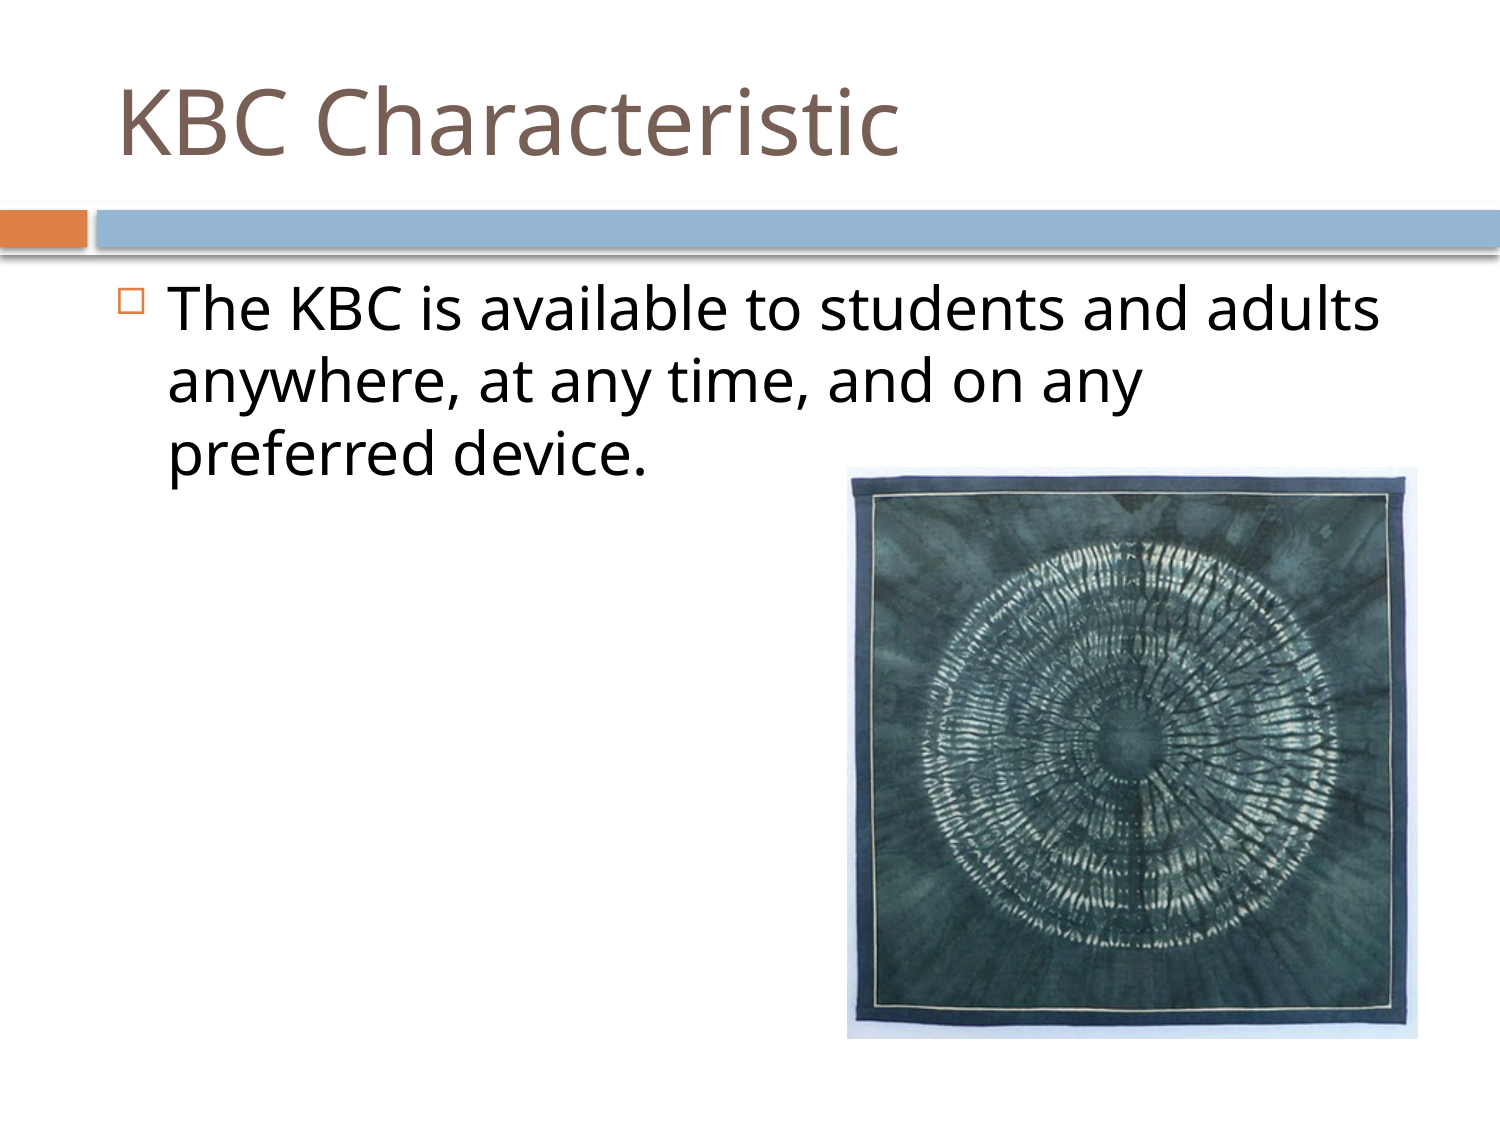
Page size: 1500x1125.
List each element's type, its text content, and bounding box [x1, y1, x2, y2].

title KBC Characteristic [100, 37, 1438, 200]
picture [846, 467, 1418, 1039]
list The KBC is available to students and adults anywhere, at any time, and on any preferred device. [100, 262, 1438, 1000]
